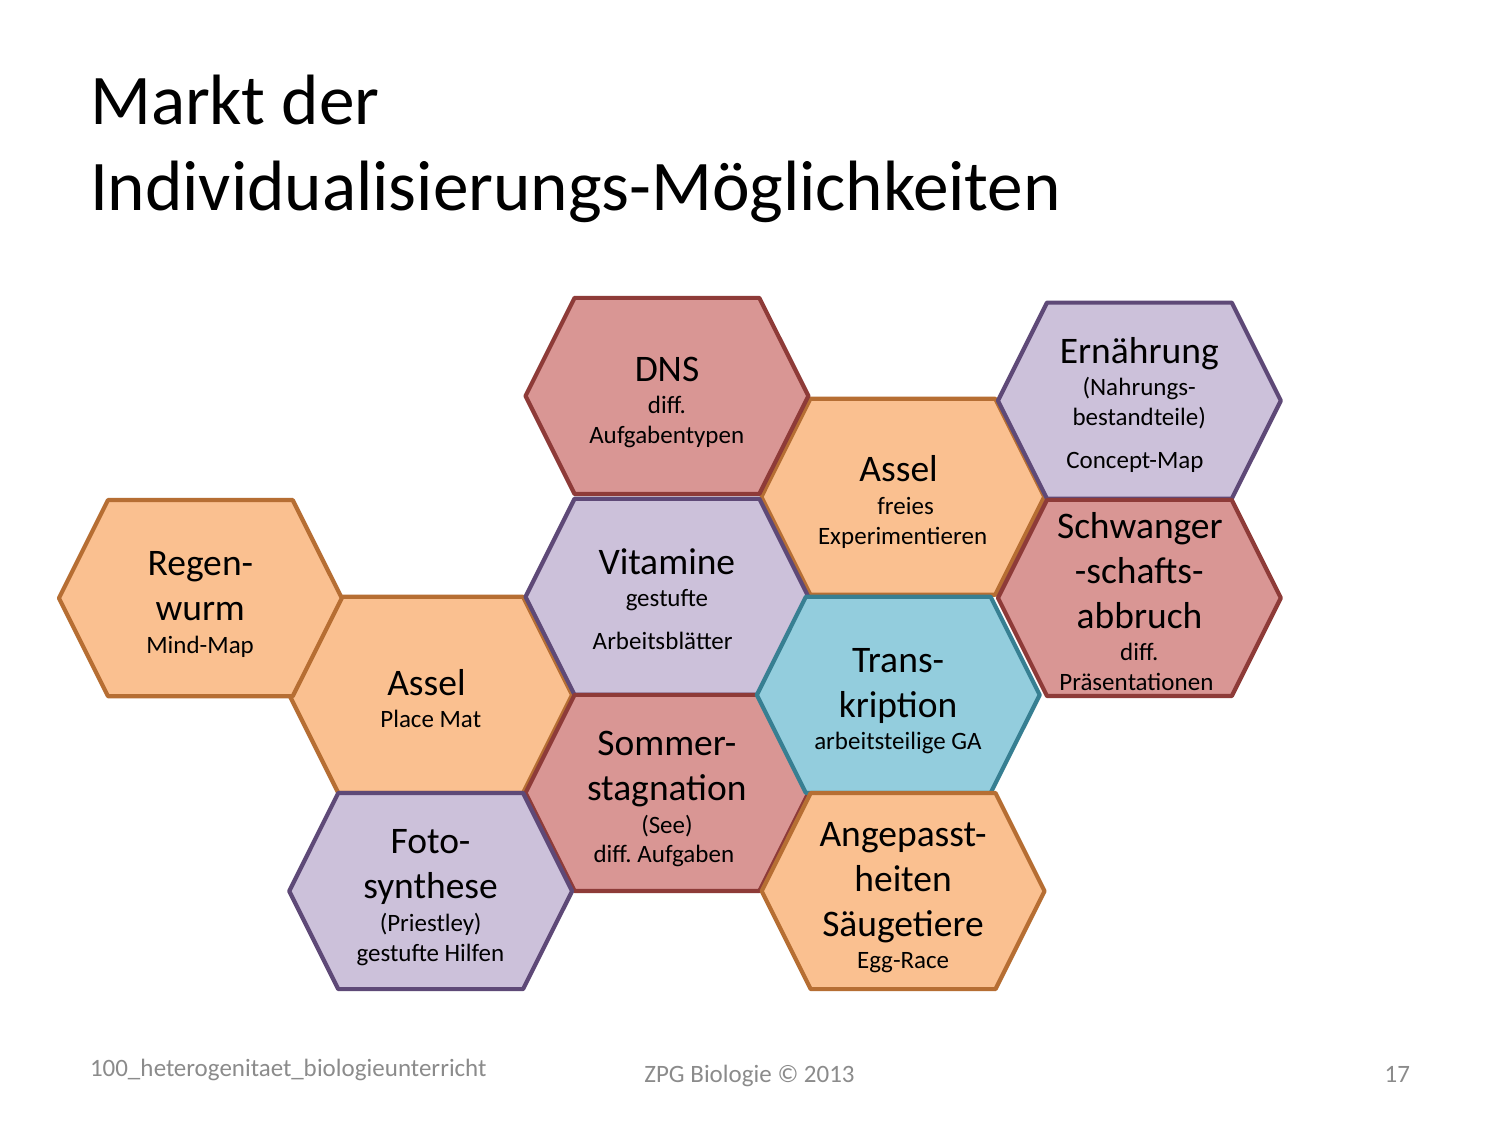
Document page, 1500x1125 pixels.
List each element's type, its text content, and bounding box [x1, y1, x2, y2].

text_box Trans-kription arbeitsteilige GA [754, 594, 1042, 796]
title Markt der Individualisierungs-Möglichkeiten [75, 45, 1425, 233]
text_box Ernährung (Nahrungs-bestandteile) Concept-Map [996, 300, 1283, 499]
text_box Vitamine gestufte Arbeitsblätter [523, 496, 810, 695]
slide_number 17 [1074, 1042, 1425, 1103]
text_box Assel freies Experimentieren [760, 396, 1044, 597]
text_box DNS diff. Aufgabentypen [523, 295, 811, 497]
text_box Schwanger-schafts-abbruch diff. Präsentationen [996, 497, 1283, 699]
footer ZPG Biologie © 2013 [561, 1042, 988, 1103]
text_box Foto-synthese (Priestley) gestufte Hilfen [287, 790, 574, 992]
text_box Angepasst-heiten Säugetiere Egg-Race [759, 790, 1047, 992]
slide_number 100_heterogenitaet_biologieunterricht [75, 1031, 561, 1103]
text_box Sommer-stagnation (See) diff. Aufgaben [524, 692, 806, 894]
text_box Assel Place Mat [288, 594, 571, 792]
text_box Regen-wurm Mind-Map [57, 497, 344, 699]
